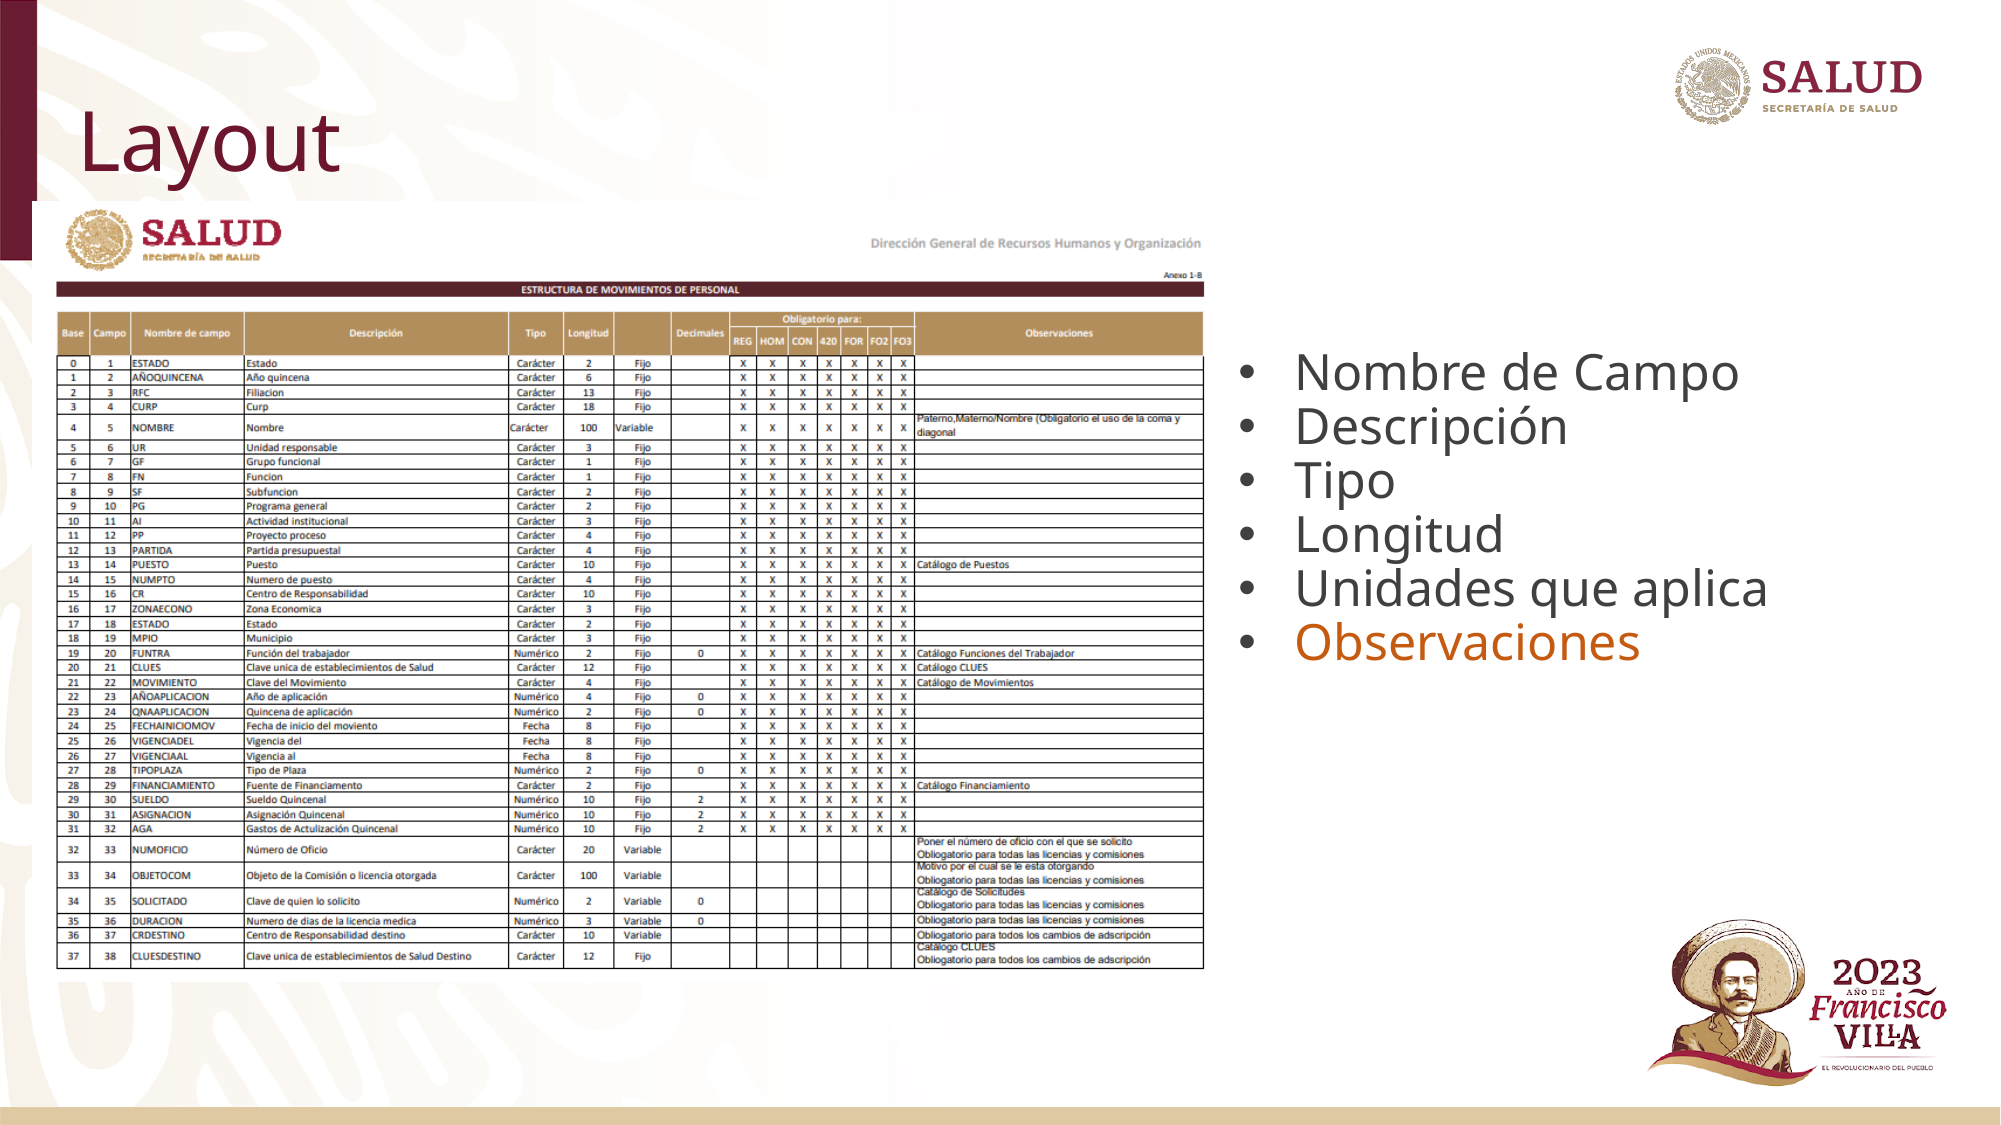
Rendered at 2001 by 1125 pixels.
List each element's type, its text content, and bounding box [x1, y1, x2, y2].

picture [0, 0, 2001, 1125]
title Layout [62, 92, 1937, 310]
list Nombre de Campo Descripción Tipo Longitud Unidades que aplica Observaciones [1227, 339, 1937, 934]
